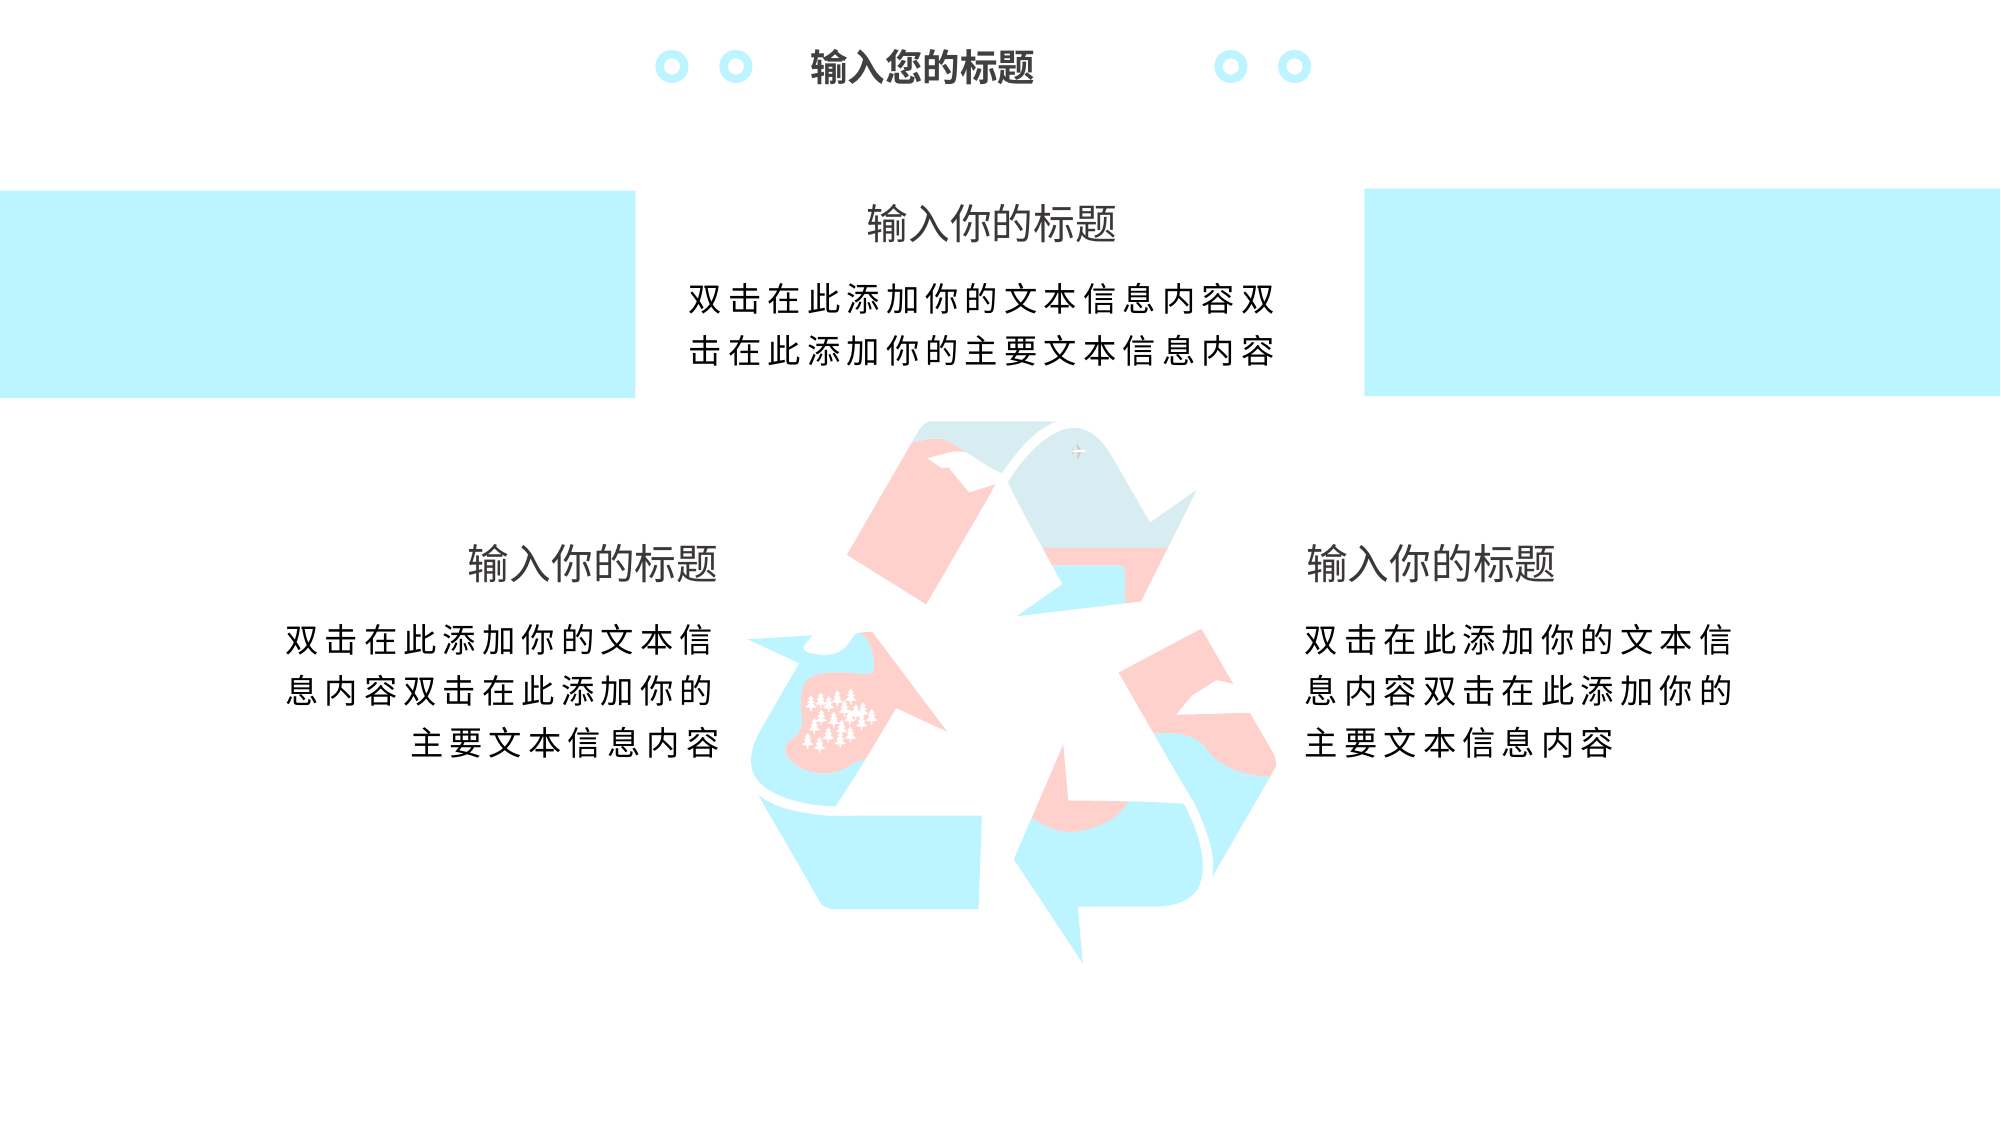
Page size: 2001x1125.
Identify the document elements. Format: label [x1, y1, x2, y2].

text_box [247, 530, 735, 769]
text_box [655, 36, 1312, 97]
text_box [1363, 188, 2000, 397]
text_box [674, 190, 1310, 376]
text_box [1289, 530, 1789, 769]
text_box [747, 421, 1277, 964]
text_box [0, 190, 636, 399]
